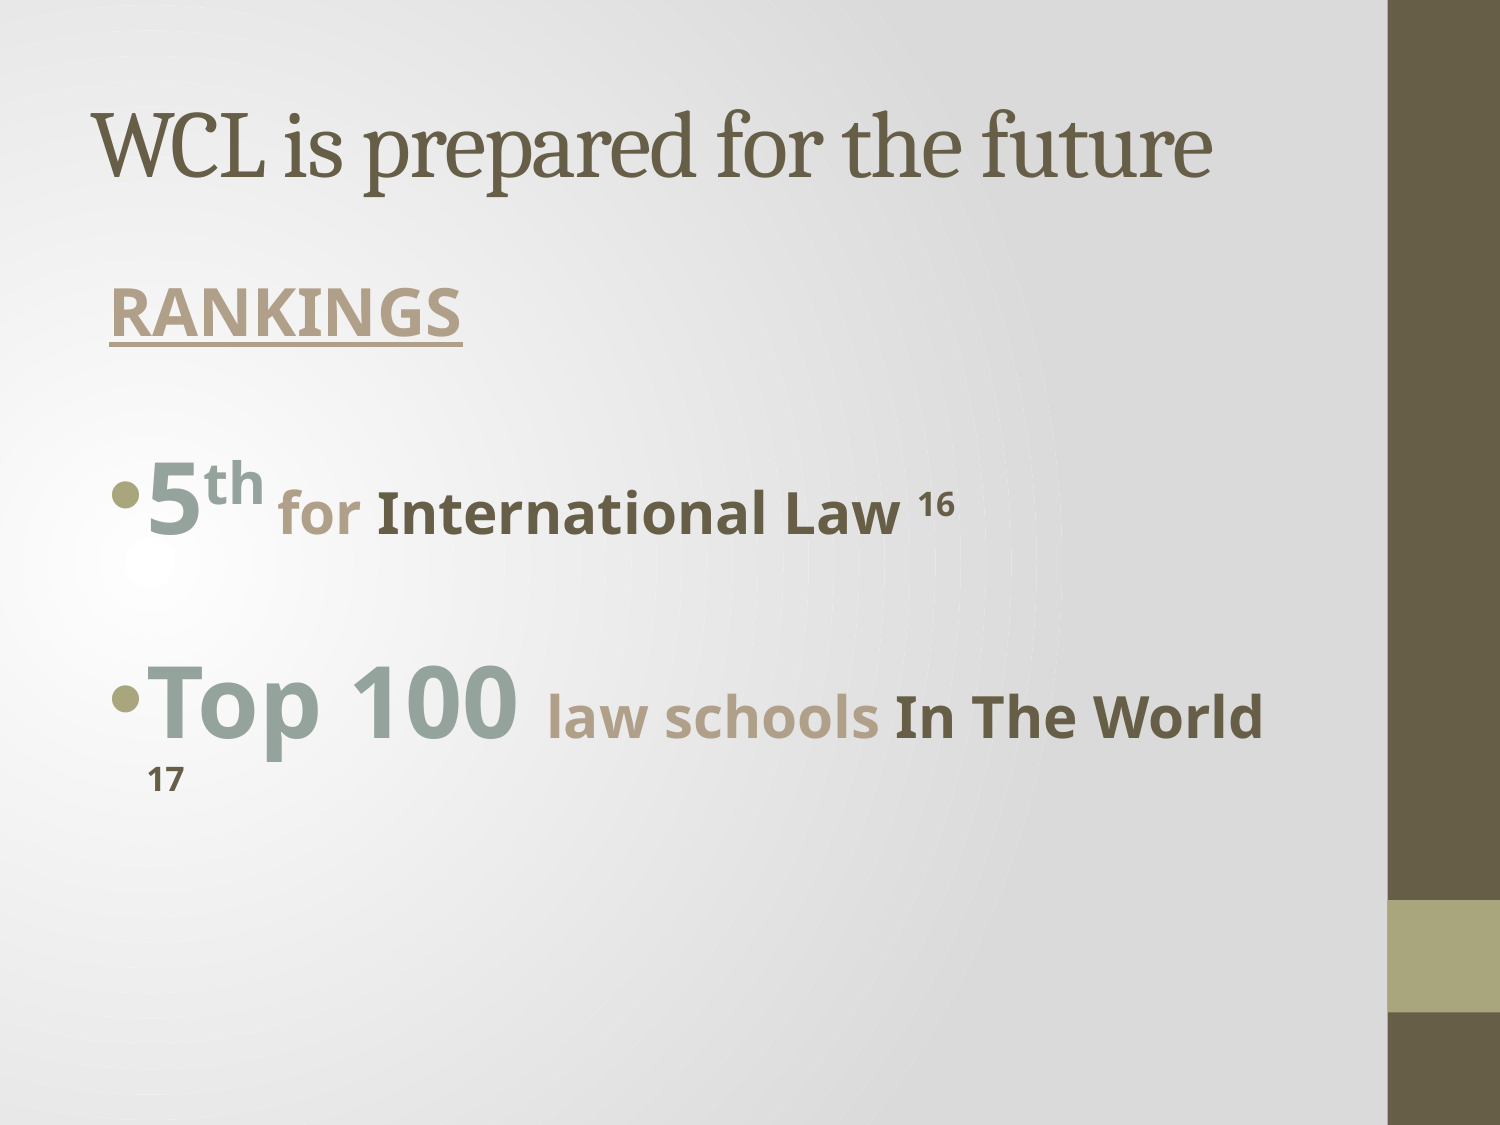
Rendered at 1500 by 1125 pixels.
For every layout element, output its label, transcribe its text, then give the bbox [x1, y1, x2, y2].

title WCL is prepared for the future [75, 45, 1325, 233]
list RANKINGS 5th for International Law 16 Top 100 law schools In The World 17 [75, 262, 1325, 1050]
